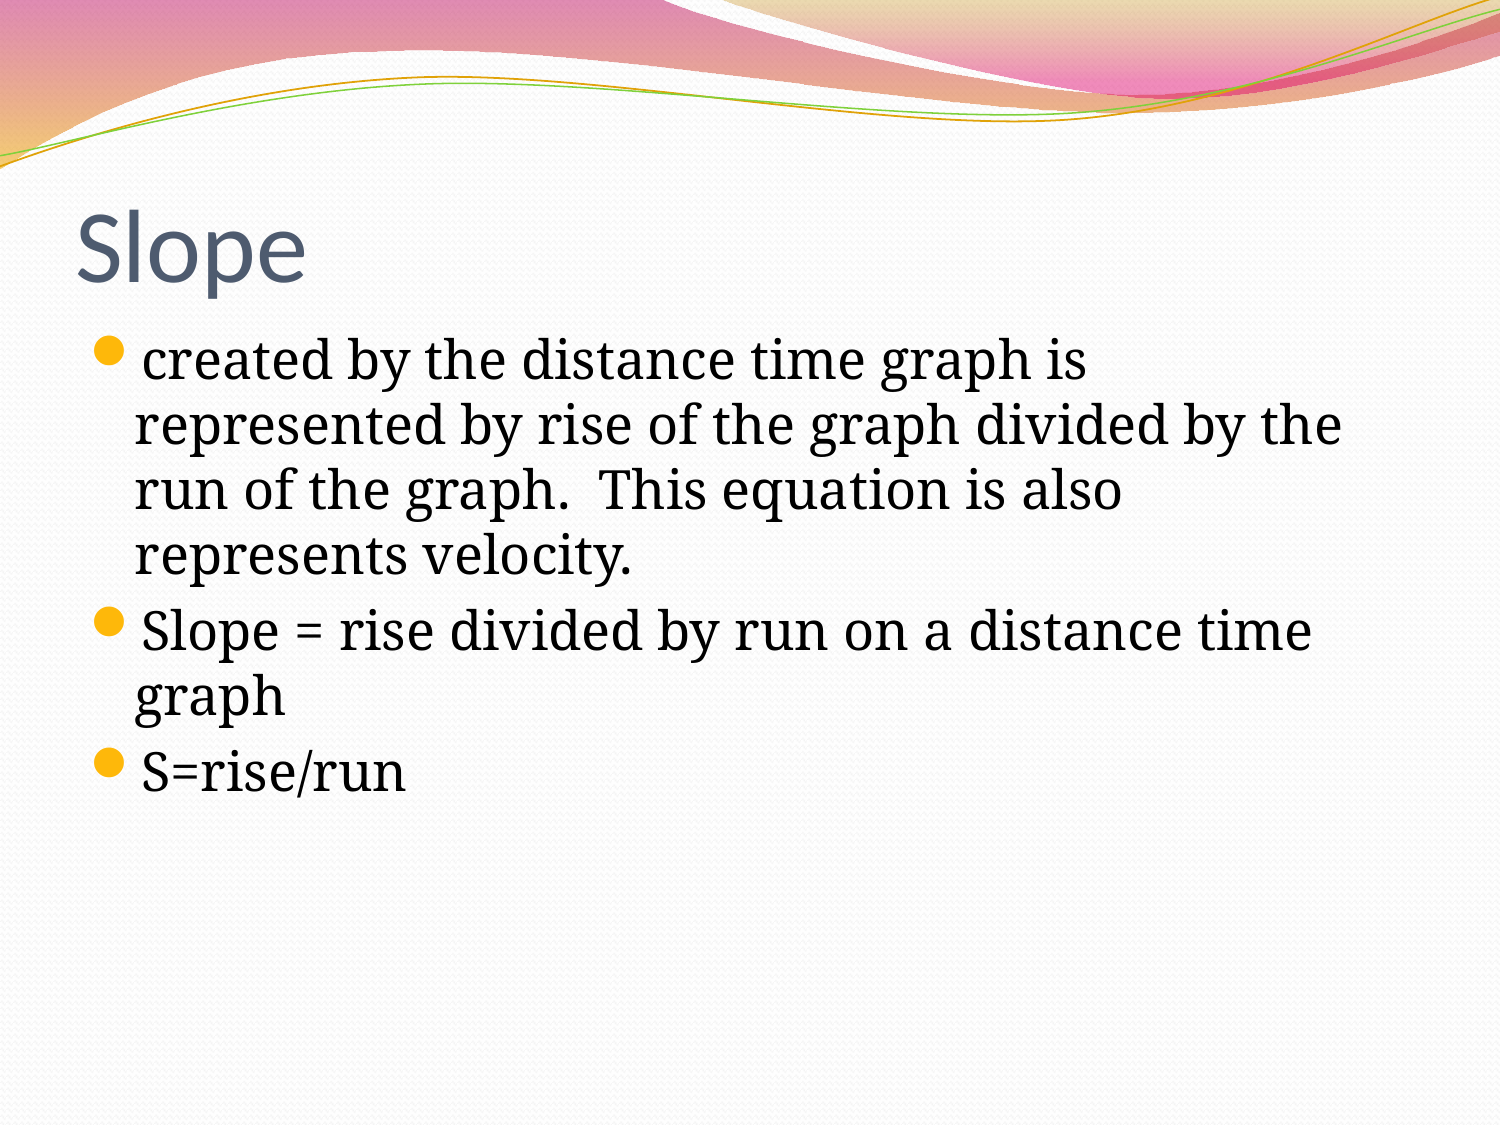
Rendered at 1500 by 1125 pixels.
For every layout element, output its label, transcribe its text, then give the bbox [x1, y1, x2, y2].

list created by the distance time graph is represented by rise of the graph divided by the run of the graph. This equation is also represents velocity. Slope = rise divided by run on a distance time graph S=rise/run [75, 317, 1425, 1038]
title Slope [75, 115, 1425, 303]
